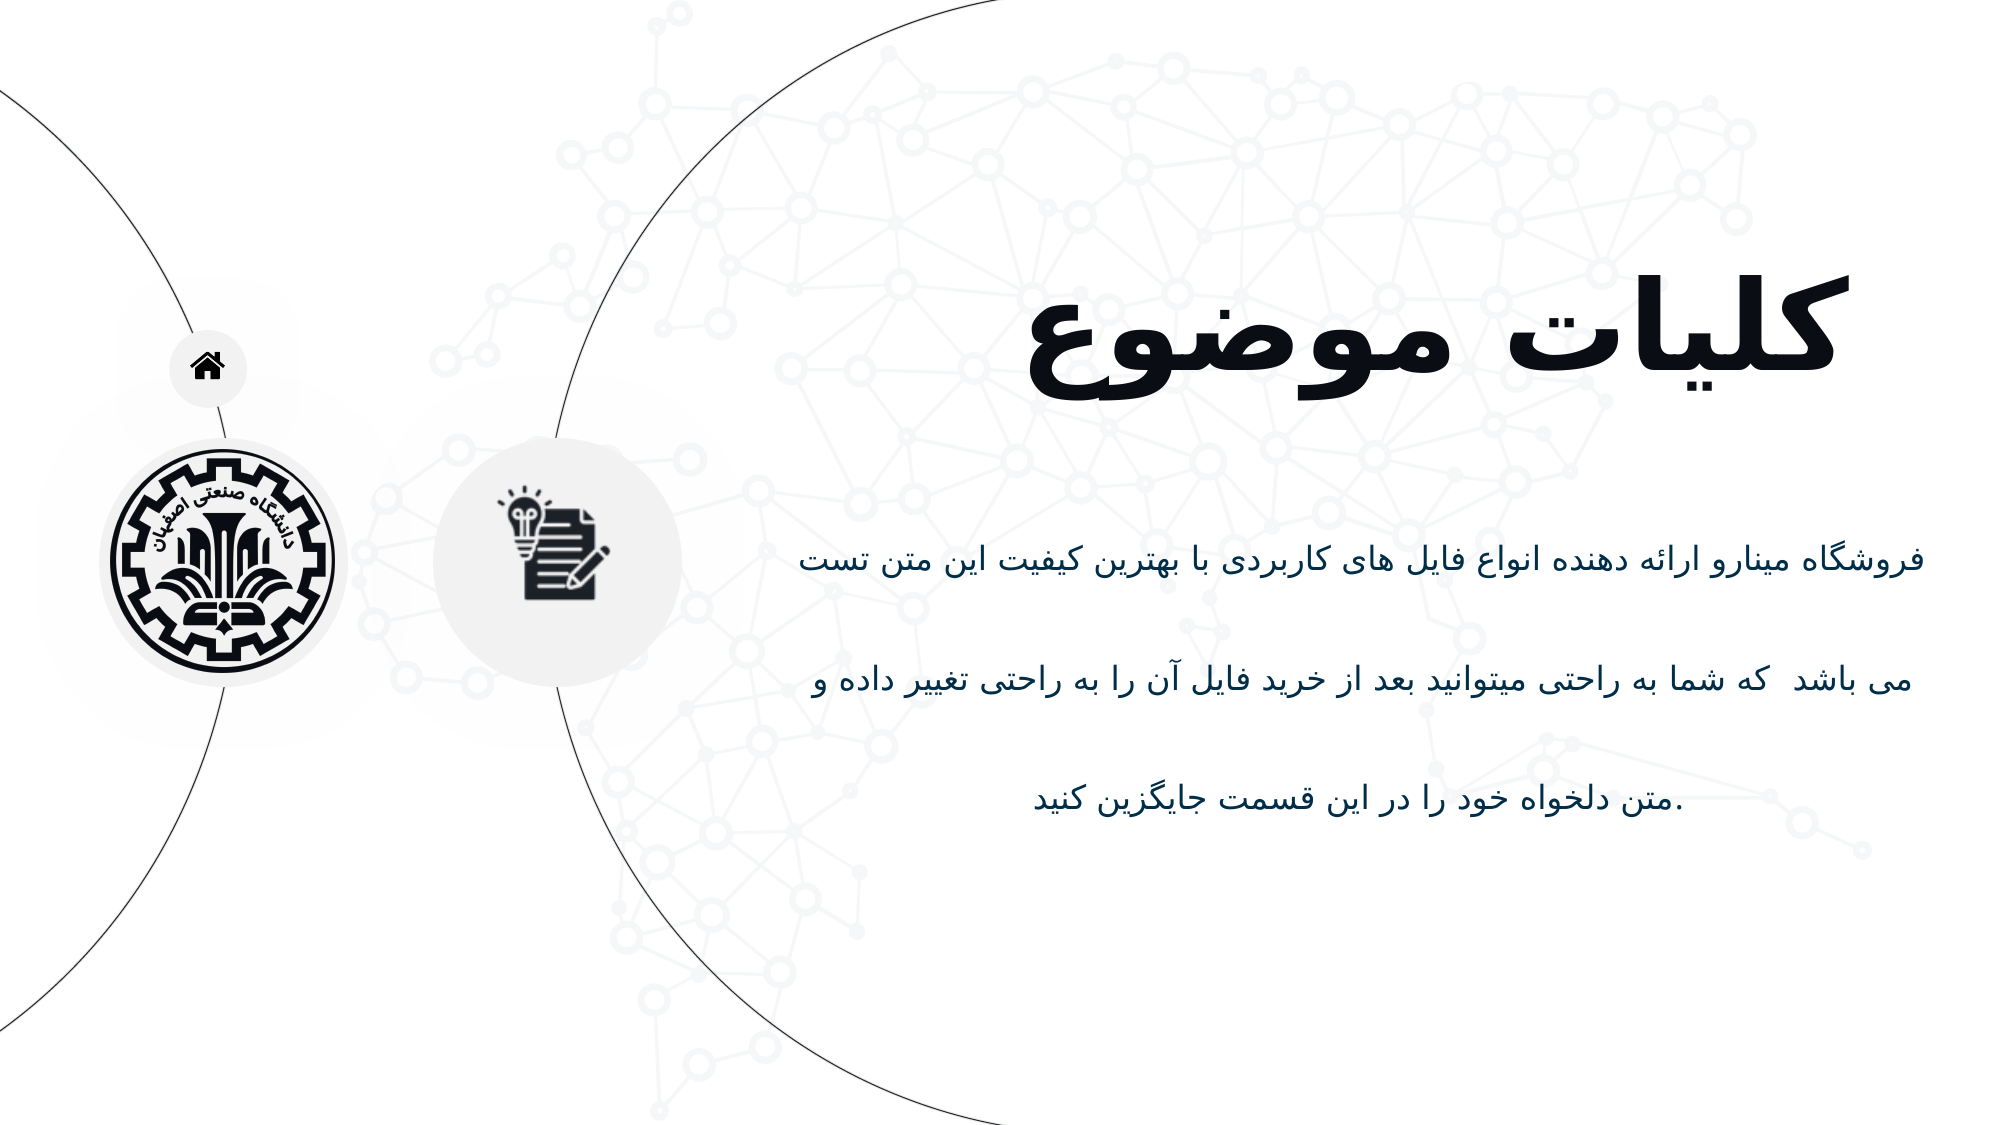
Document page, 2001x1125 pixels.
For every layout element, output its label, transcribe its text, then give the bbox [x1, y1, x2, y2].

text_box فروشگاه مینارو ارائه دهنده انواع فایل های کاربردی با بهترین کیفیت این متن تست می باشد که شما به راحتی میتوانید بعد از خرید فایل آن را به راحتی تغییر داده و متن دلخواه خود را در این قسمت جایگزین کنید. [773, 449, 1953, 824]
picture [110, 449, 335, 674]
picture [190, 348, 225, 383]
picture [494, 483, 614, 603]
text_box کلیات موضوع [981, 237, 1888, 403]
